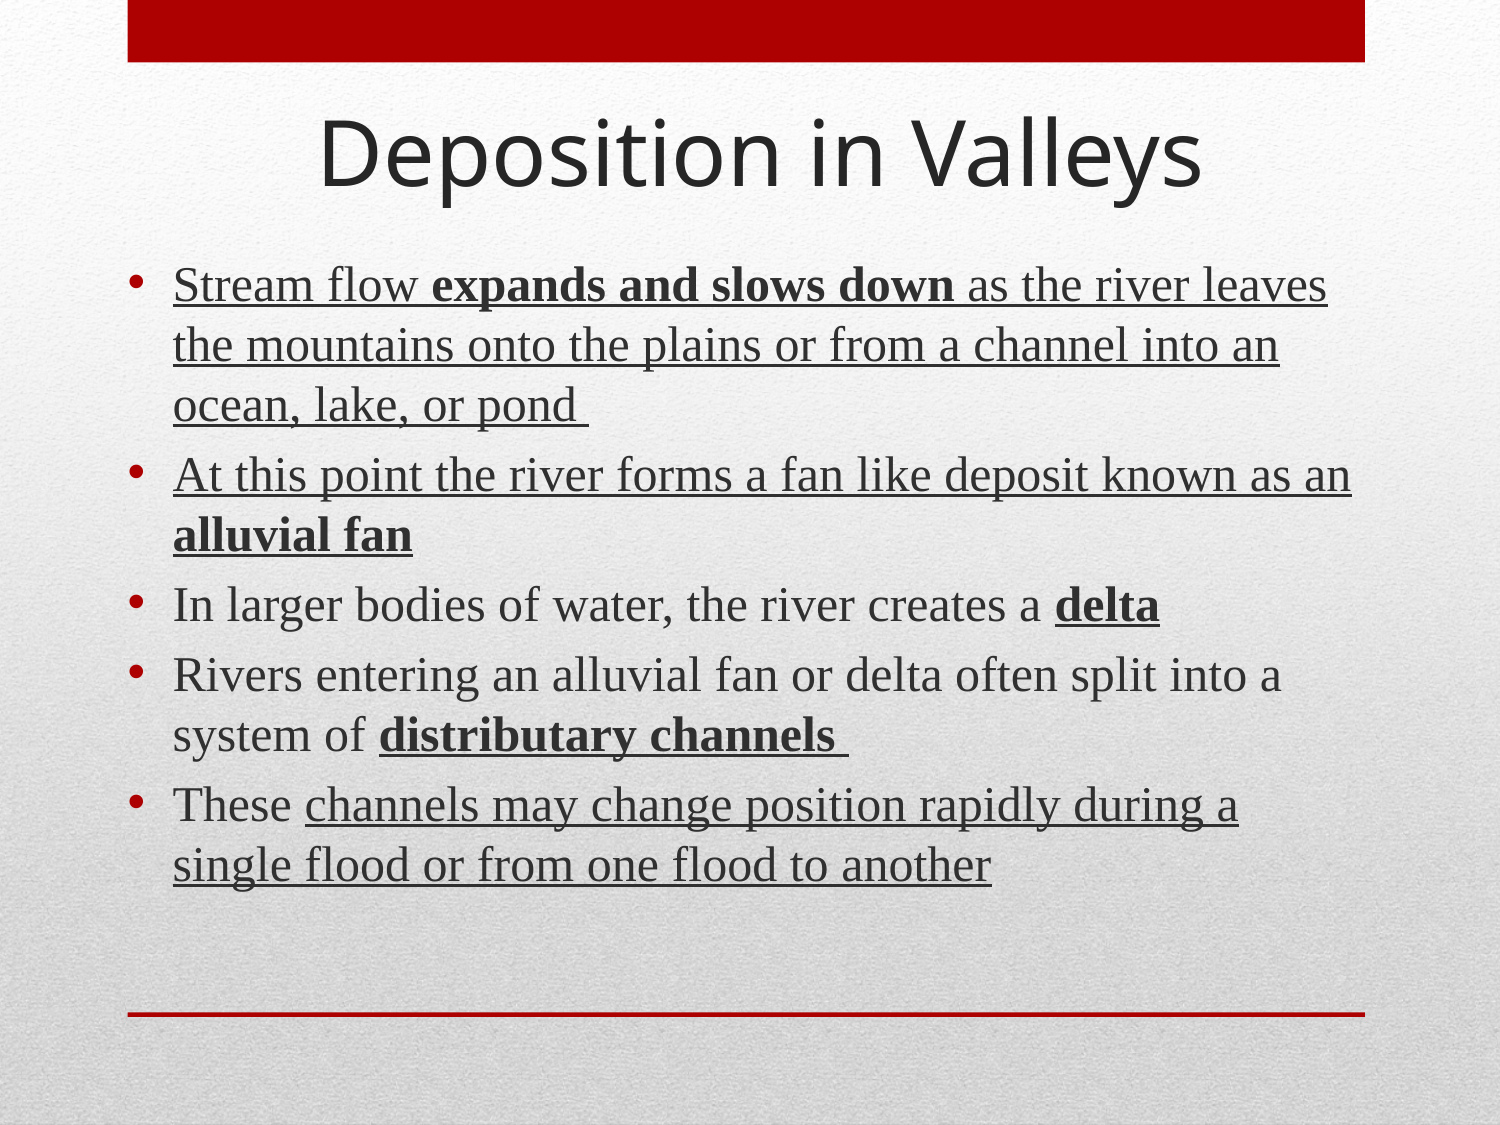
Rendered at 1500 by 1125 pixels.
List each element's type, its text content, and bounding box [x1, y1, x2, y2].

list Stream flow expands and slows down as the river leaves the mountains onto the plains or from a channel into an ocean, lake, or pond At this point the river forms a fan like deposit known as an alluvial fan In larger bodies of water, the river creates a delta Rivers entering an alluvial fan or delta often split into a system of distributary channels These channels may change position rapidly during a single flood or from one flood to another [112, 212, 1375, 1000]
title Deposition in Valleys [62, 0, 1460, 213]
